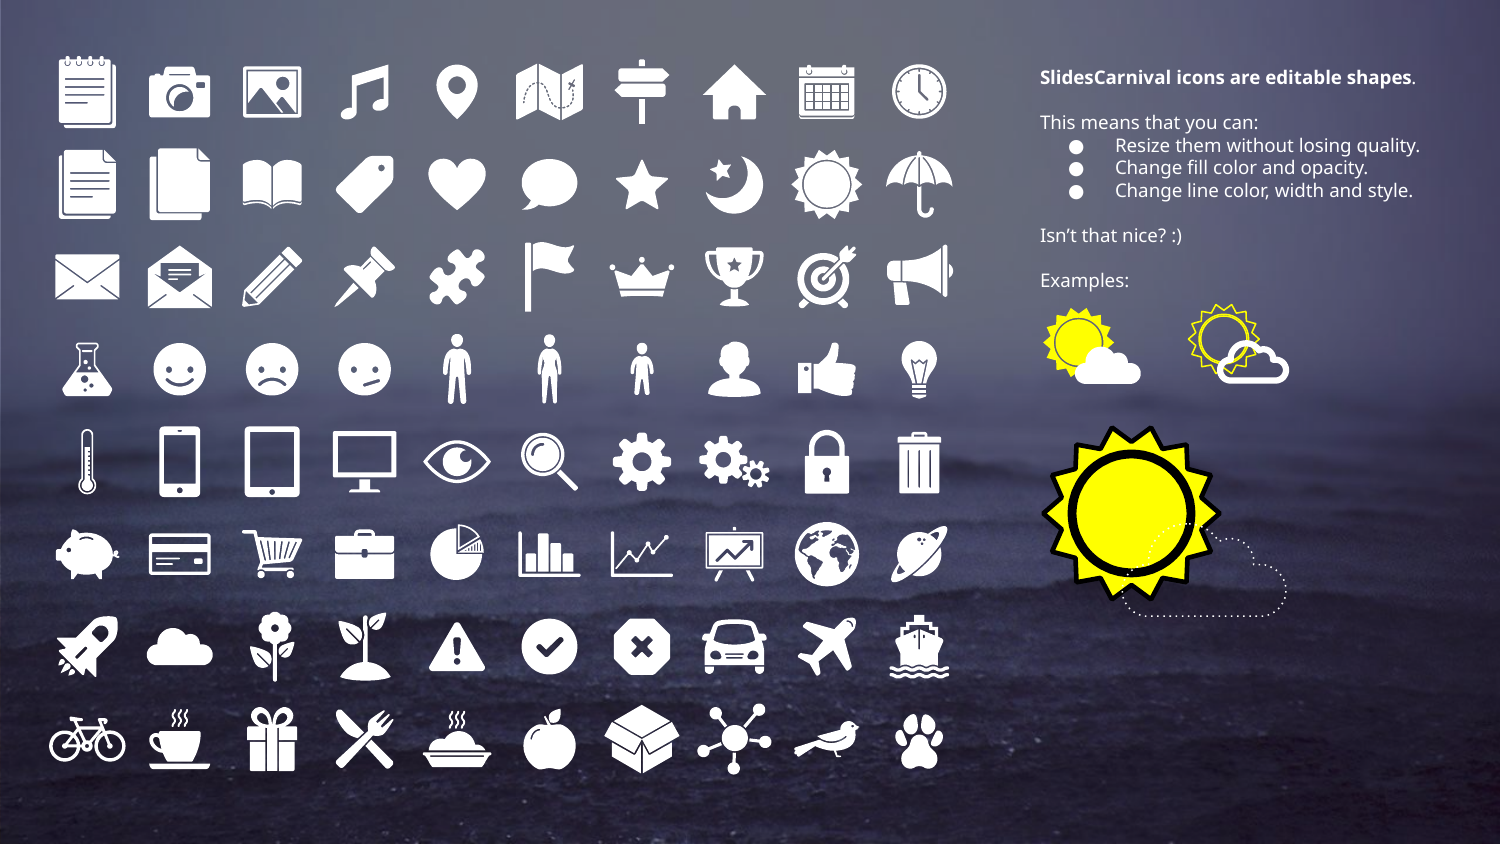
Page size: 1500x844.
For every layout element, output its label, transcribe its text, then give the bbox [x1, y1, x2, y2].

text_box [614, 59, 670, 125]
picture [0, 0, 1500, 844]
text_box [62, 342, 113, 397]
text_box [610, 531, 674, 578]
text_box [890, 525, 948, 583]
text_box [55, 254, 120, 300]
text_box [797, 245, 857, 309]
text_box [428, 158, 486, 211]
text_box [55, 529, 120, 580]
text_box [791, 149, 863, 220]
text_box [148, 533, 211, 576]
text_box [1042, 307, 1115, 378]
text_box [56, 615, 118, 678]
text_box [612, 432, 672, 491]
text_box [521, 618, 578, 675]
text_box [149, 148, 211, 221]
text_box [705, 526, 764, 582]
text_box [616, 159, 668, 210]
text_box [797, 617, 856, 676]
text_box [430, 524, 484, 581]
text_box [241, 246, 303, 308]
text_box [889, 614, 950, 679]
text_box [338, 343, 391, 396]
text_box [699, 435, 770, 488]
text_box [335, 709, 394, 769]
text_box SlidesCarnival icons are editable shapes. This means that you can: Resize them without losing quality. Change fill color and opacity. Change line color, width and style. Isn’t that nice? :) Examples: [1024, 51, 1451, 302]
text_box [794, 721, 860, 758]
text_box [242, 66, 302, 118]
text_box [603, 704, 680, 774]
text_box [701, 619, 767, 675]
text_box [798, 64, 855, 120]
text_box [708, 341, 761, 397]
text_box [245, 343, 299, 396]
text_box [241, 529, 303, 579]
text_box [58, 55, 116, 129]
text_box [704, 247, 764, 307]
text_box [58, 149, 116, 220]
text_box [340, 64, 389, 120]
text_box [429, 249, 485, 305]
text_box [334, 246, 396, 308]
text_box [537, 334, 562, 404]
text_box [804, 429, 850, 494]
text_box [885, 150, 953, 218]
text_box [901, 340, 938, 399]
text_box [895, 713, 944, 769]
text_box [1117, 352, 1141, 384]
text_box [334, 529, 395, 580]
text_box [1043, 427, 1220, 600]
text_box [147, 245, 212, 309]
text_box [520, 432, 579, 491]
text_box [242, 159, 302, 210]
text_box [1261, 349, 1286, 381]
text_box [78, 428, 97, 495]
text_box [521, 159, 578, 210]
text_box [886, 244, 954, 306]
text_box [249, 611, 295, 682]
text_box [246, 706, 298, 772]
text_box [515, 63, 584, 121]
text_box [159, 426, 201, 498]
text_box [1128, 538, 1286, 617]
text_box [148, 708, 211, 770]
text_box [523, 708, 576, 770]
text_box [422, 710, 492, 768]
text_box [630, 342, 654, 396]
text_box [524, 241, 575, 312]
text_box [442, 333, 472, 405]
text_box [609, 256, 675, 297]
text_box [335, 155, 394, 213]
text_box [705, 156, 764, 214]
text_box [797, 342, 856, 397]
text_box [153, 343, 206, 396]
text_box [244, 426, 300, 498]
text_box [148, 66, 211, 118]
text_box [613, 618, 671, 675]
text_box [436, 64, 478, 120]
text_box [49, 716, 126, 762]
text_box [794, 522, 860, 587]
text_box [429, 622, 485, 672]
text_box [1188, 304, 1260, 374]
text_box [891, 64, 947, 119]
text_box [897, 431, 942, 494]
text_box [422, 439, 492, 484]
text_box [338, 612, 391, 681]
text_box [702, 64, 767, 120]
text_box [146, 628, 213, 666]
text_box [697, 703, 772, 775]
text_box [518, 531, 581, 578]
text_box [332, 430, 397, 493]
